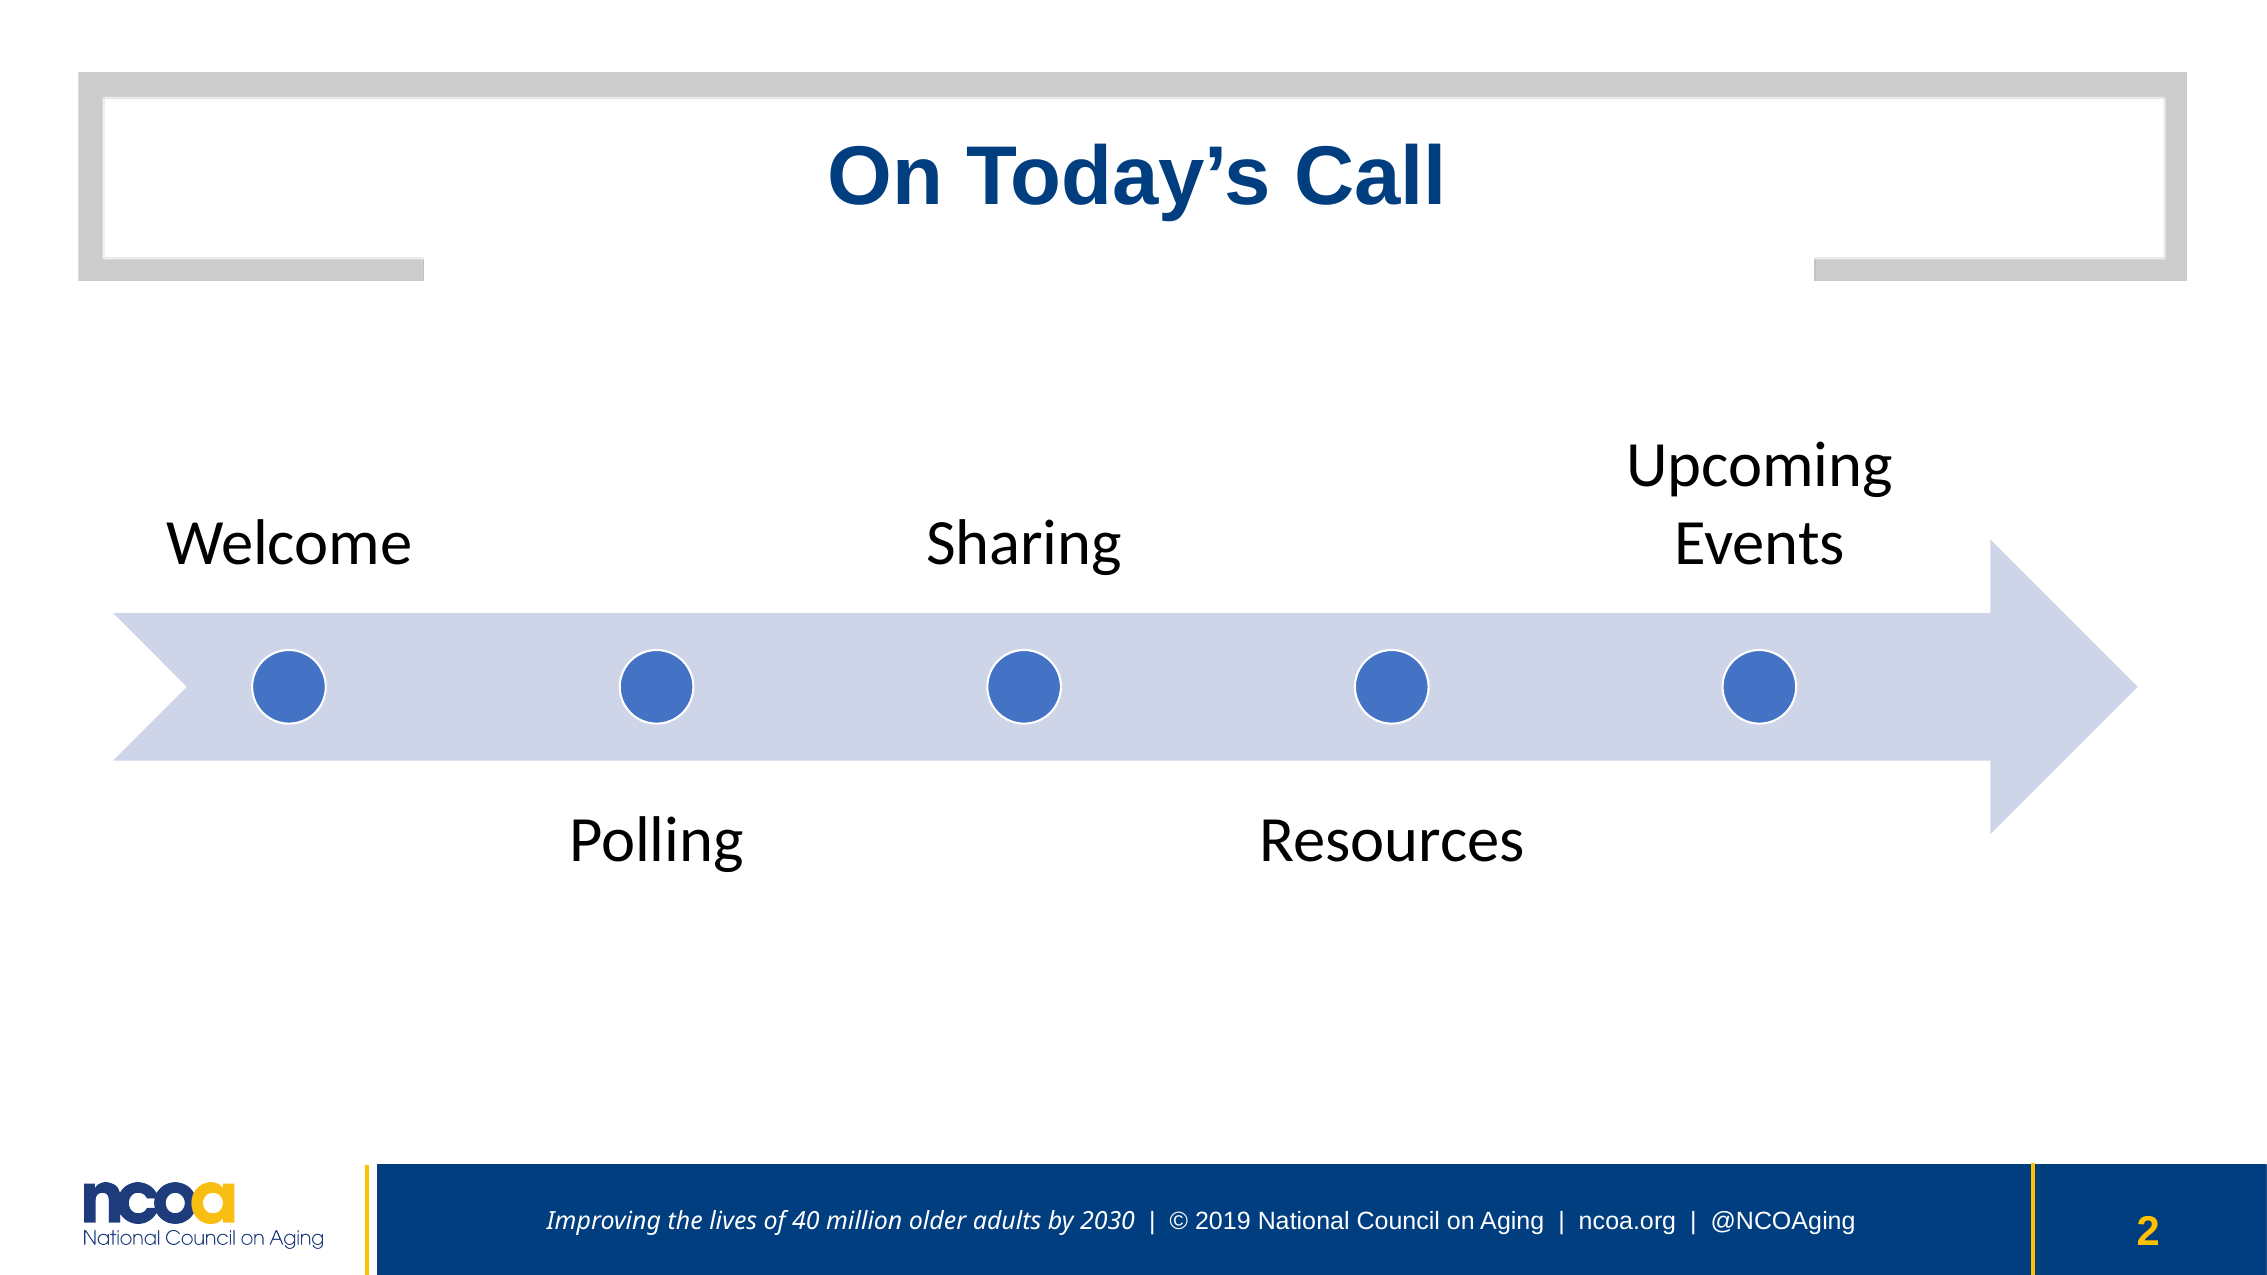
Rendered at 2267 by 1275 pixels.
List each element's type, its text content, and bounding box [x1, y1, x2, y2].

slide_number 2 [2030, 1181, 2267, 1275]
title On Today’s Call [161, 72, 2114, 255]
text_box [113, 318, 2138, 1056]
picture [84, 1182, 323, 1249]
